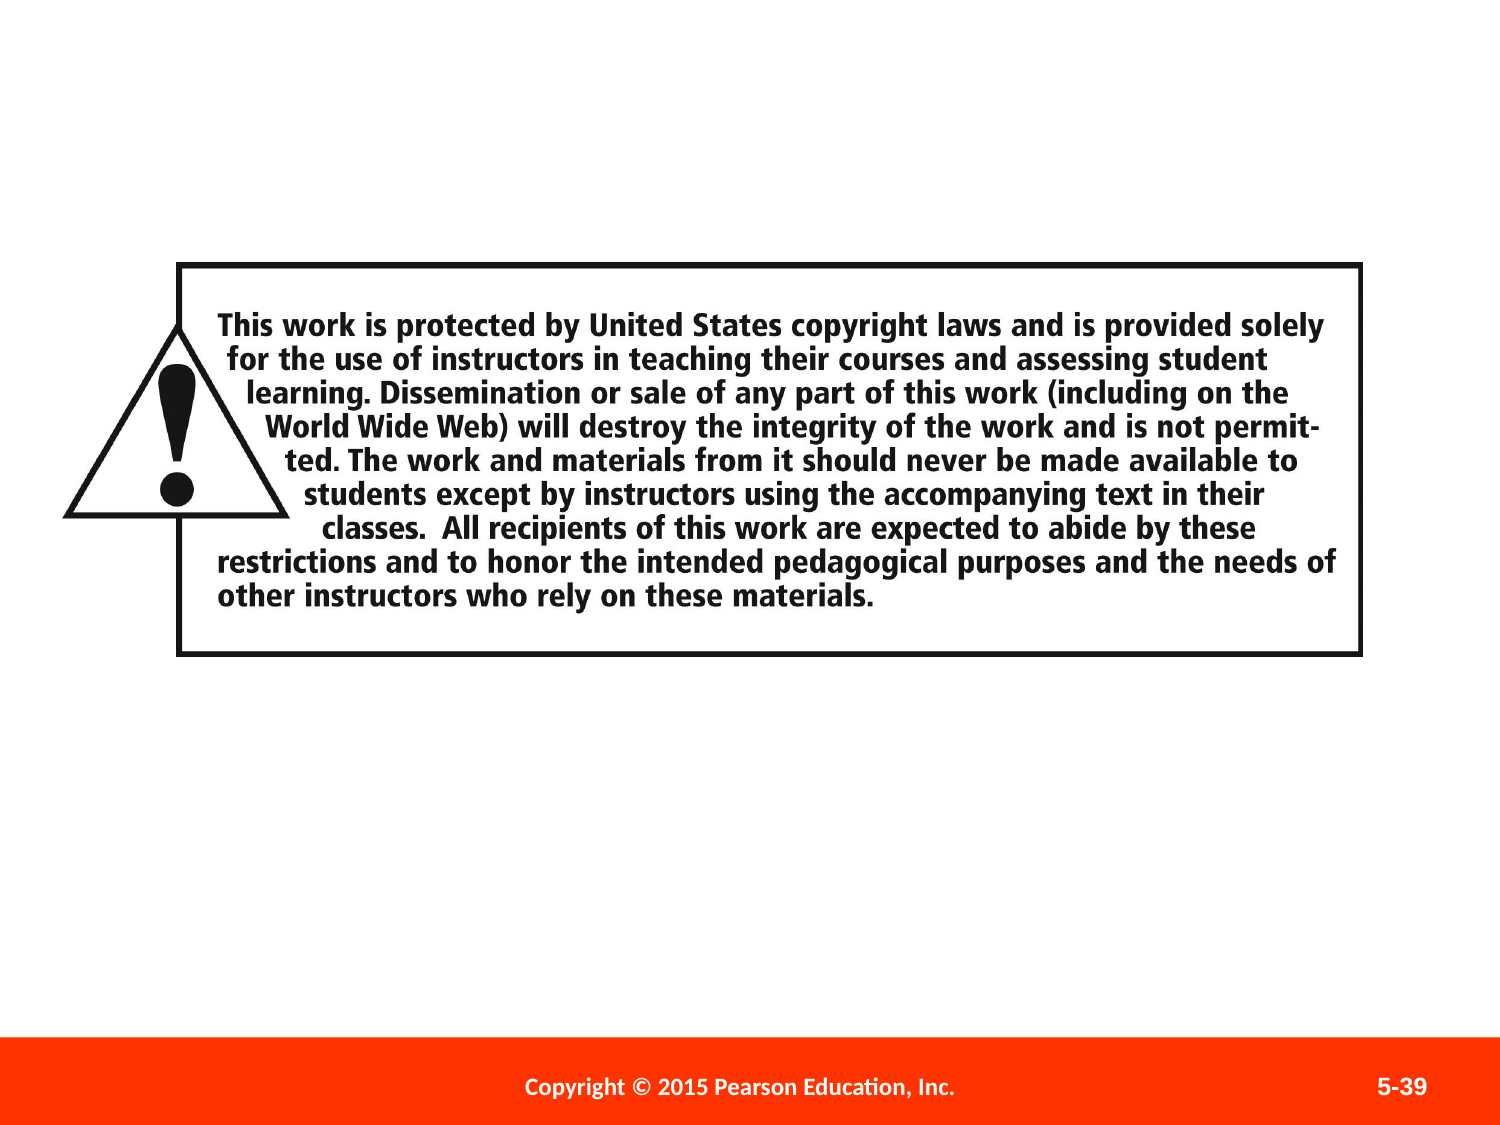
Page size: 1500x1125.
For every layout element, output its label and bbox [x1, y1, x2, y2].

picture [62, 262, 1363, 657]
